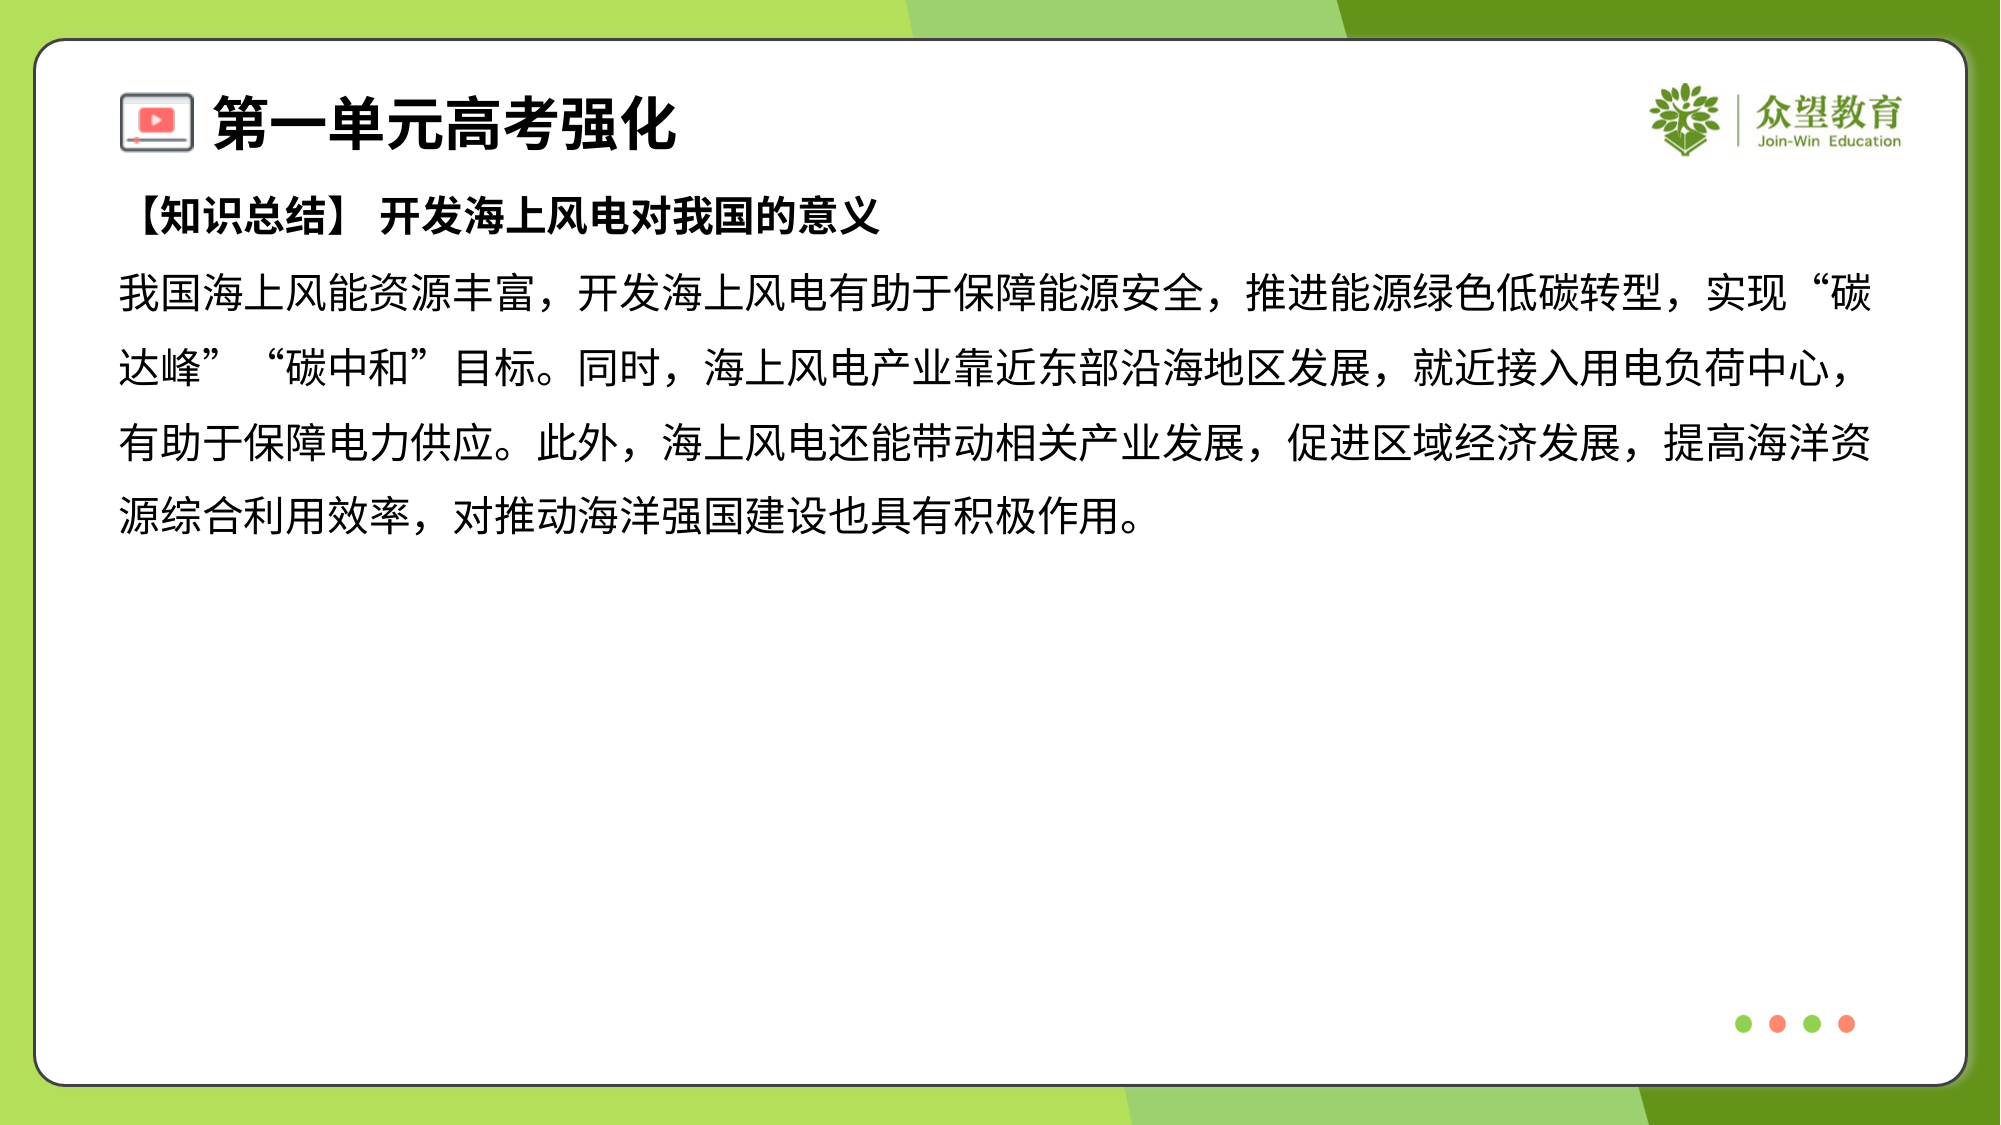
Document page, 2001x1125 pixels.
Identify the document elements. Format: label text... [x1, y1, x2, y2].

picture [0, 0, 2000, 1125]
text_box 【知识总结】 开发海上风电对我国的意义 我国海上风能资源丰富，开发海上风电有助于保障能源安全，推进能源绿色低碳转型，实现“碳 达峰”“碳中和”目标。同时，海上风电产业靠近东部沿海地区发展，就近接入用电负荷中心， 有助于保障电力供应。此外，海上风电还能带动相关产业发展，促进区域经济发展，提高海洋资 源综合利用效率，对推动海洋强国建设也具有积极作用。 [118, 164, 1883, 533]
